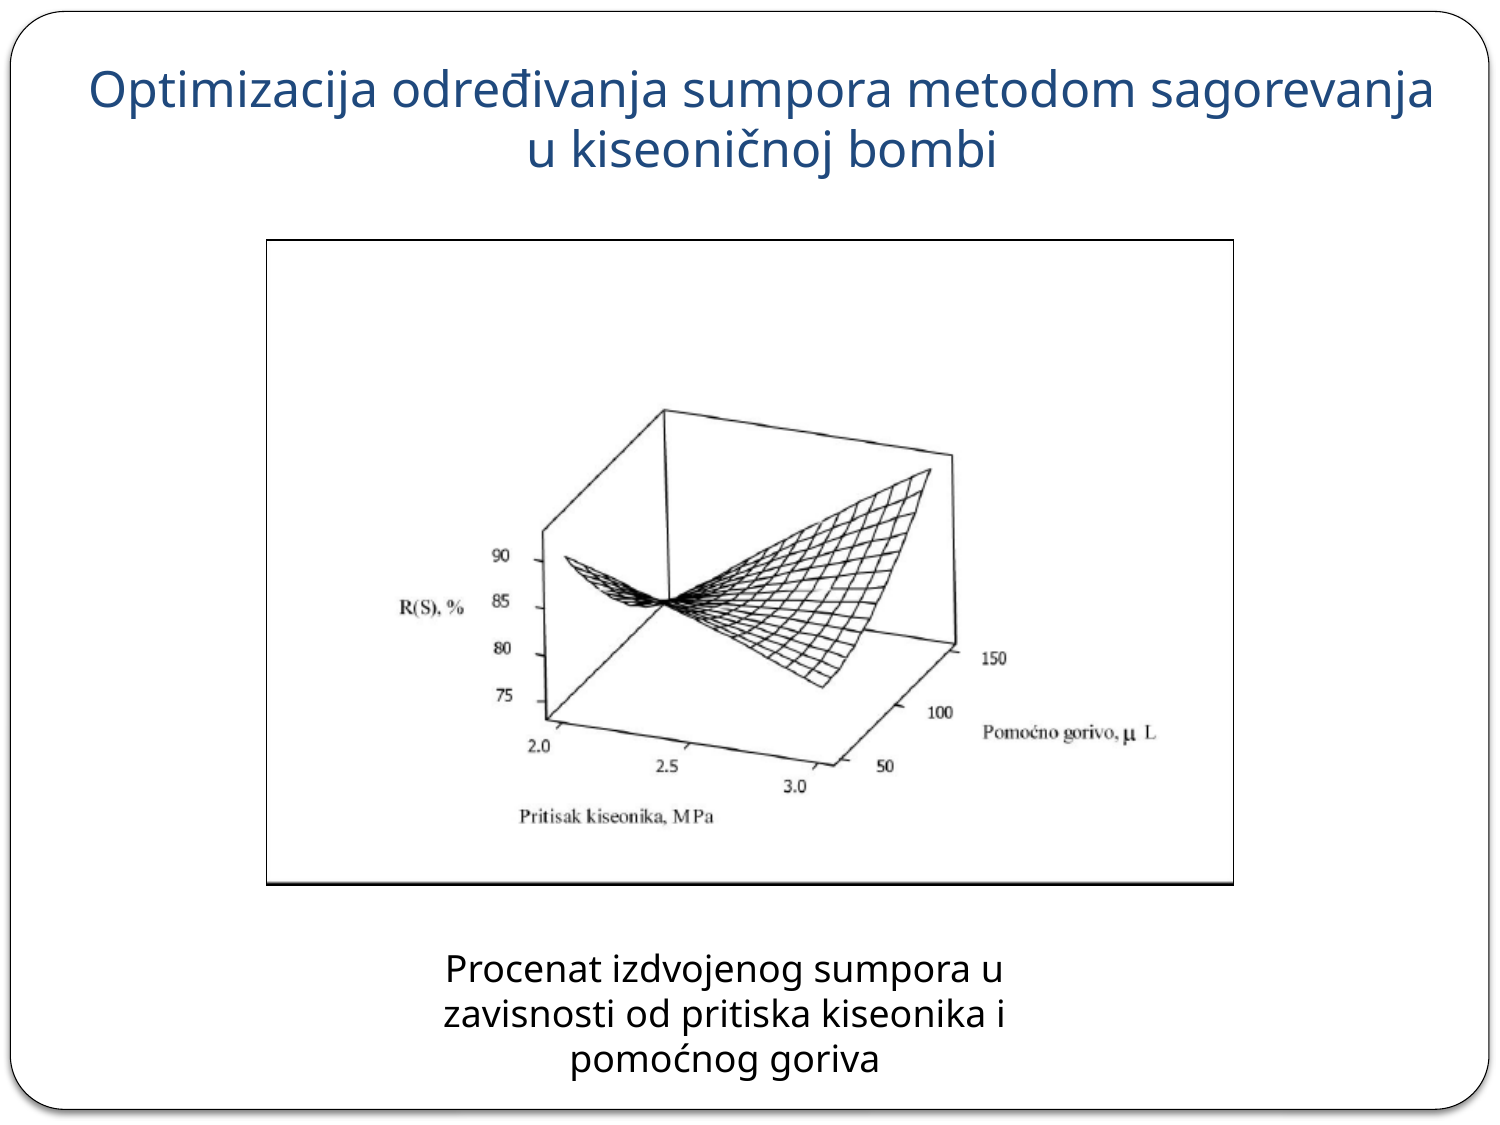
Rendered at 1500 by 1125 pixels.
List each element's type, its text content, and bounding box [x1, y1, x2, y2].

text_box Procenat izdvojenog sumpora u zavisnosti od pritiska kiseonika i pomoćnog goriva [349, 937, 1100, 1088]
text_box Optimizacija određivanja sumpora metodom sagorevanja u kiseoničnoj bombi [62, 49, 1463, 185]
picture [266, 240, 1233, 885]
